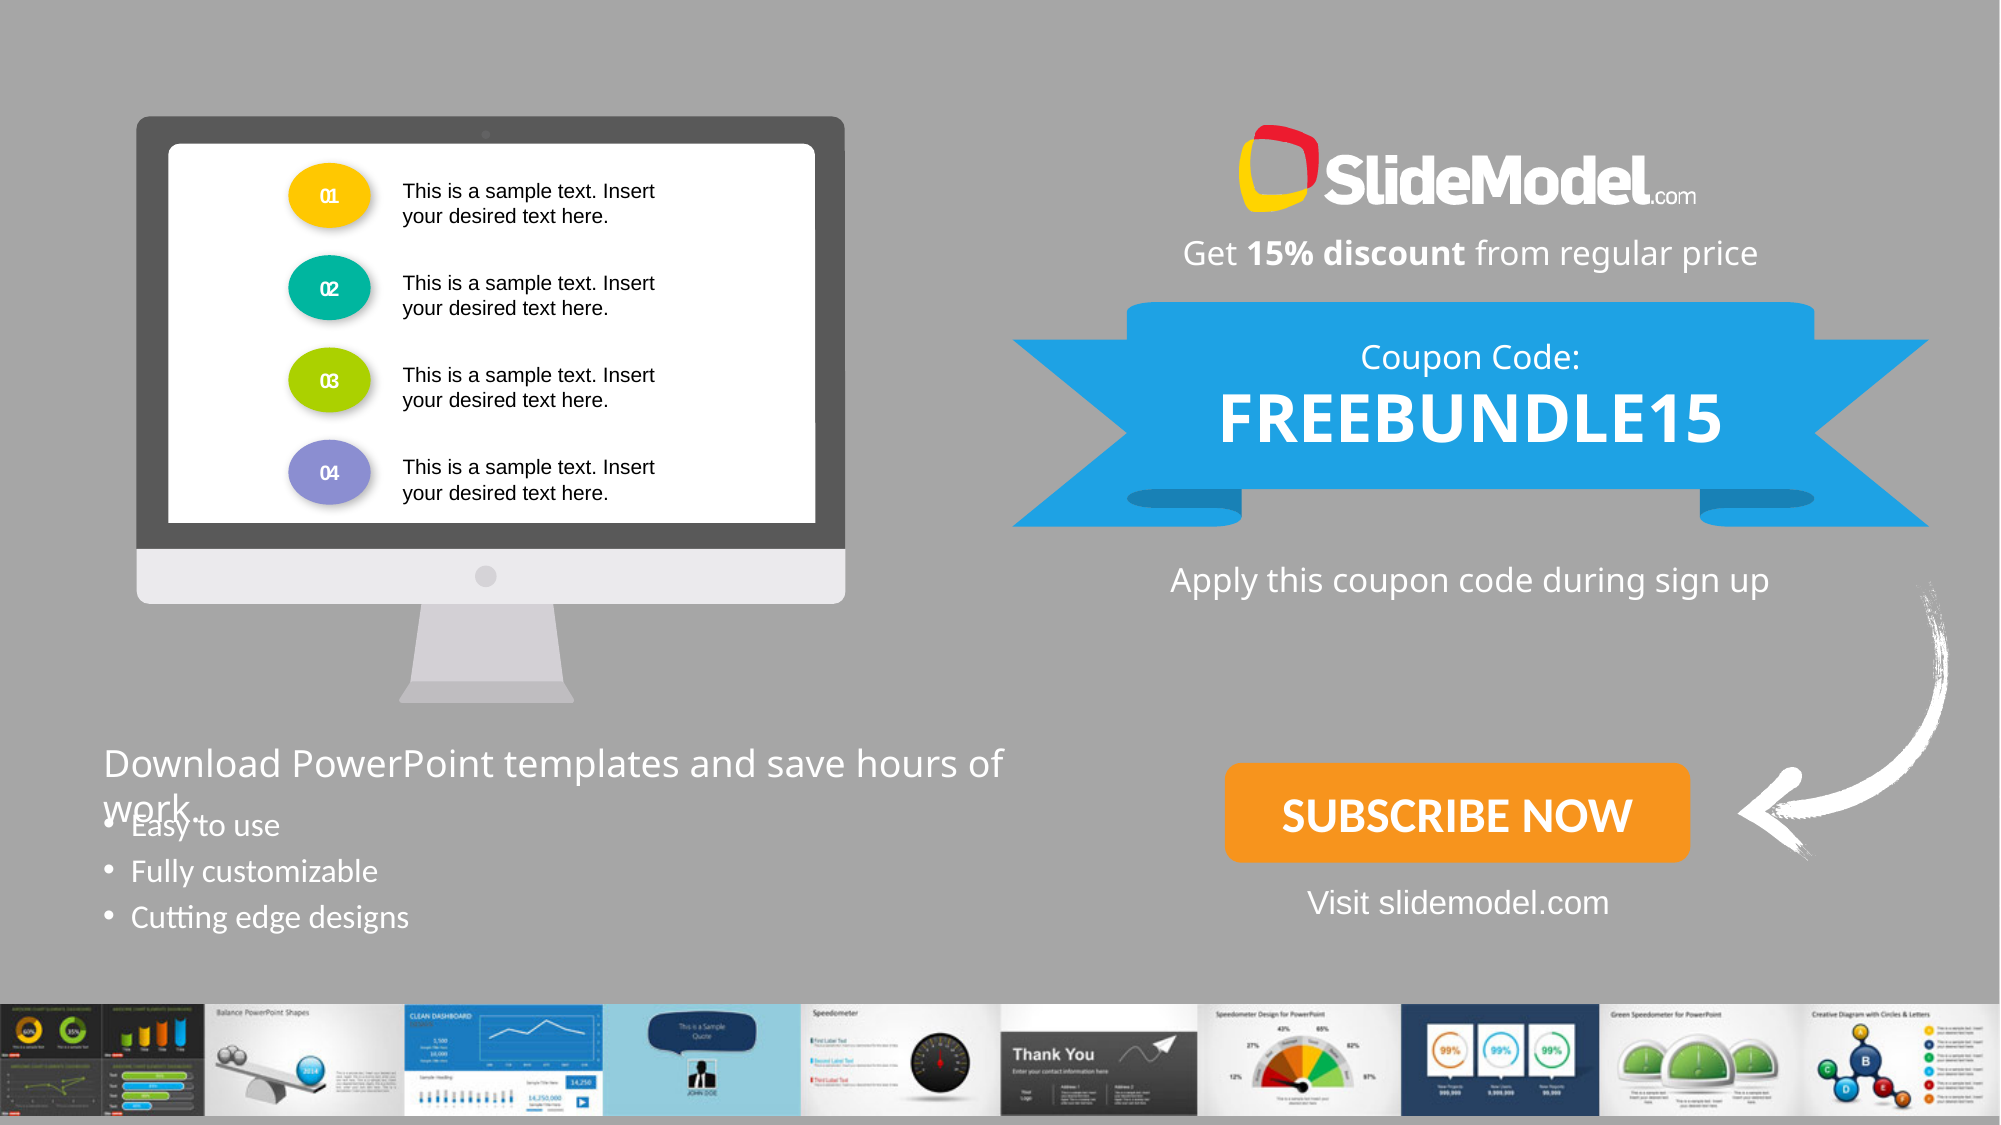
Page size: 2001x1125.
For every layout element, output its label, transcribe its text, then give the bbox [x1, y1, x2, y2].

picture [1237, 125, 1696, 212]
text_box Get 15% discount from regular price [1058, 225, 1883, 280]
picture [0, 1004, 2000, 1116]
text_box SUBSCRIBE NOW [1223, 761, 1692, 864]
text_box Coupon Code: FREEBUNDLE15 [1173, 328, 1768, 464]
text_box [1012, 302, 1930, 527]
text_box [1930, 587, 1938, 601]
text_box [288, 162, 686, 538]
text_box [1737, 594, 1950, 861]
text_box [0, 0, 2000, 1004]
text_box Visit slidemodel.com [1249, 875, 1669, 927]
text_box [0, 1116, 2000, 1125]
text_box Easy to use Fully customizable Cutting edge designs [88, 838, 863, 943]
text_box Download PowerPoint templates and save hours of work. [88, 732, 1059, 838]
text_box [136, 116, 846, 704]
text_box Apply this coupon code during sign up [1130, 551, 1812, 607]
